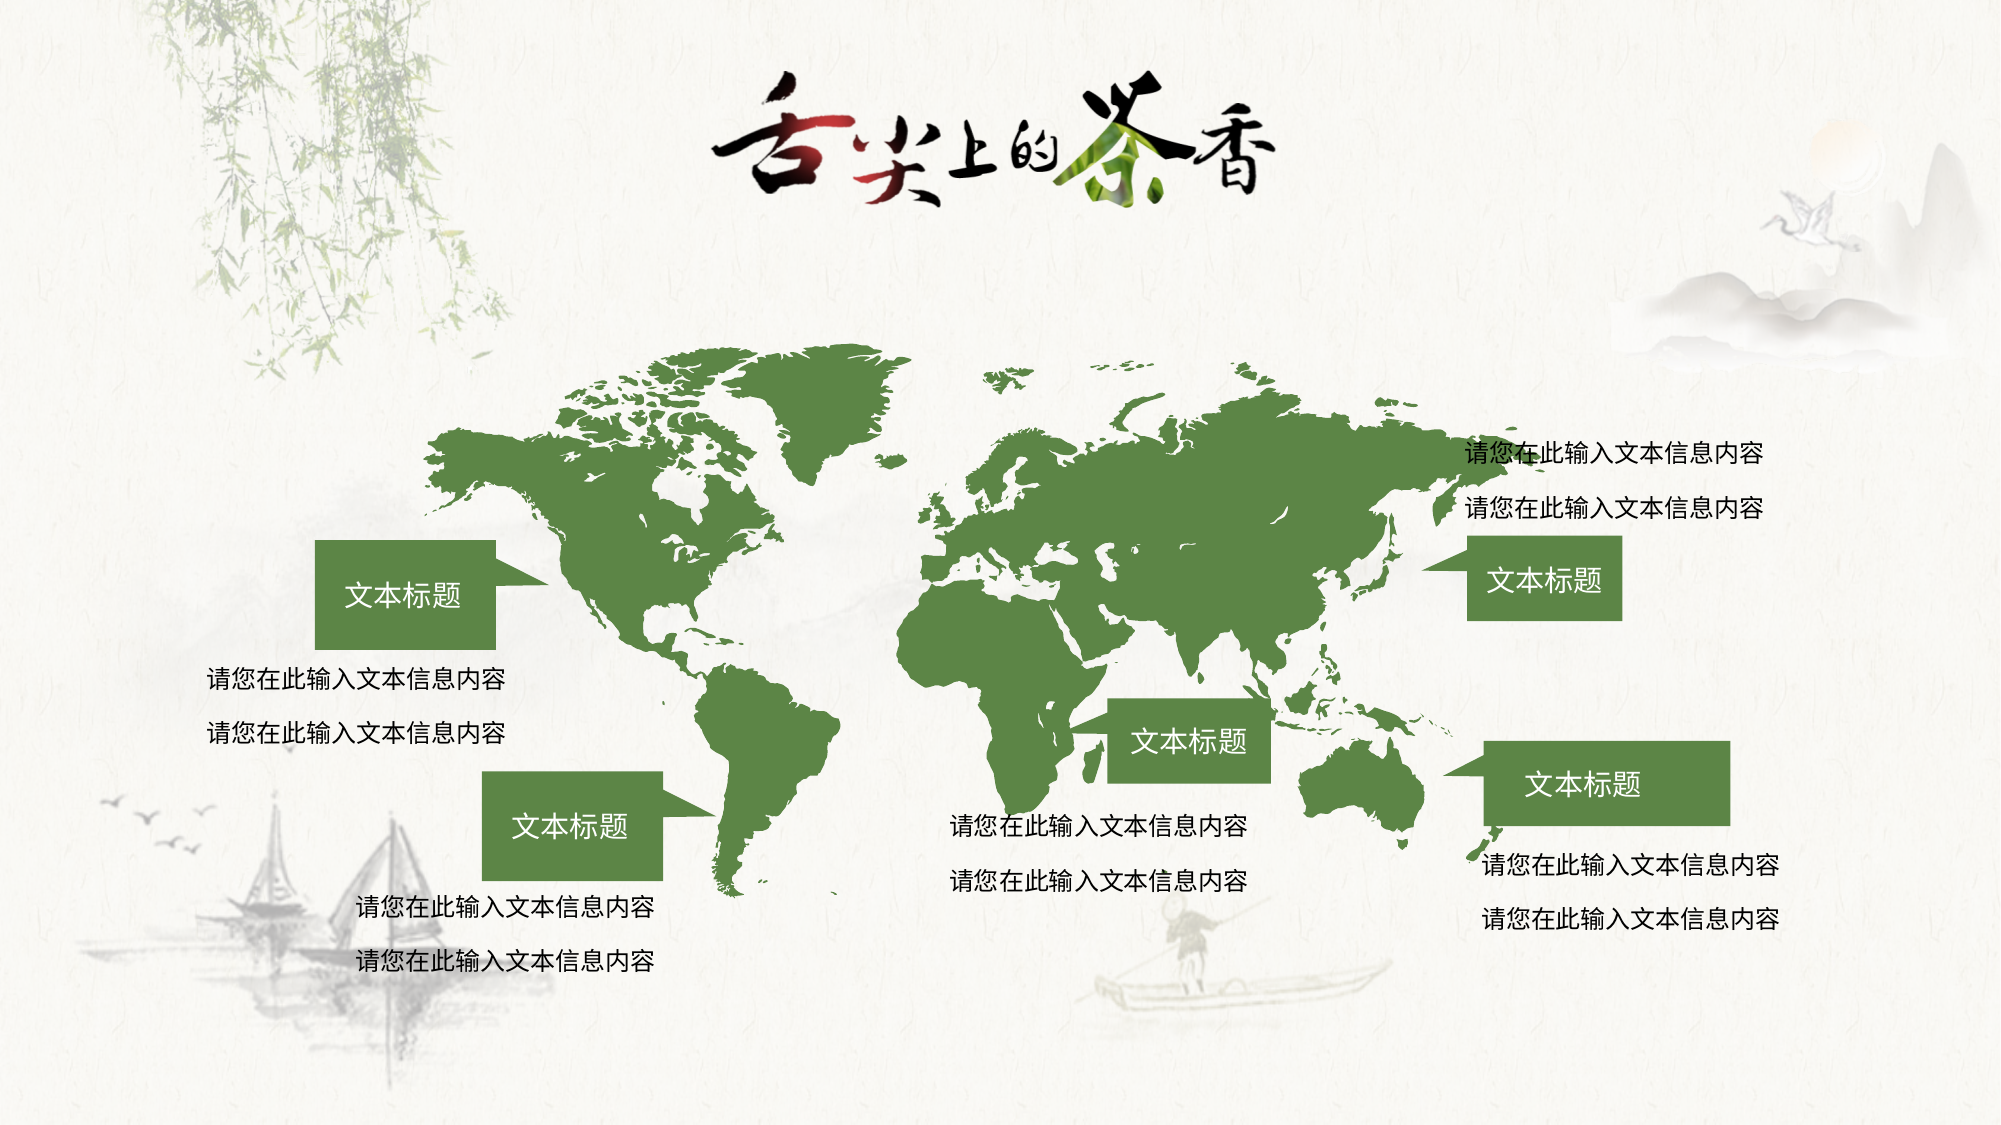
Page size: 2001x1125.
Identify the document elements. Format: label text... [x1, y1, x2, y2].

text_box 请您在此输入文本信息内容 [1731, 430, 1803, 476]
text_box 请您在此输入文本信息内容 [340, 899, 694, 929]
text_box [314, 343, 1731, 899]
text_box 请您在此输入文本信息内容 [192, 655, 314, 701]
text_box 请您在此输入文本信息内容 [192, 709, 314, 755]
picture [697, 11, 1303, 223]
text_box 请您在此输入文本信息内容 [1466, 895, 1820, 941]
text_box 请您在此输入文本信息内容 [1731, 841, 1820, 887]
text_box 请您在此输入文本信息内容 [340, 938, 694, 984]
text_box 请您在此输入文本信息内容 [1731, 484, 1803, 530]
text_box 请您在此输入文本信息内容 [934, 899, 1288, 903]
